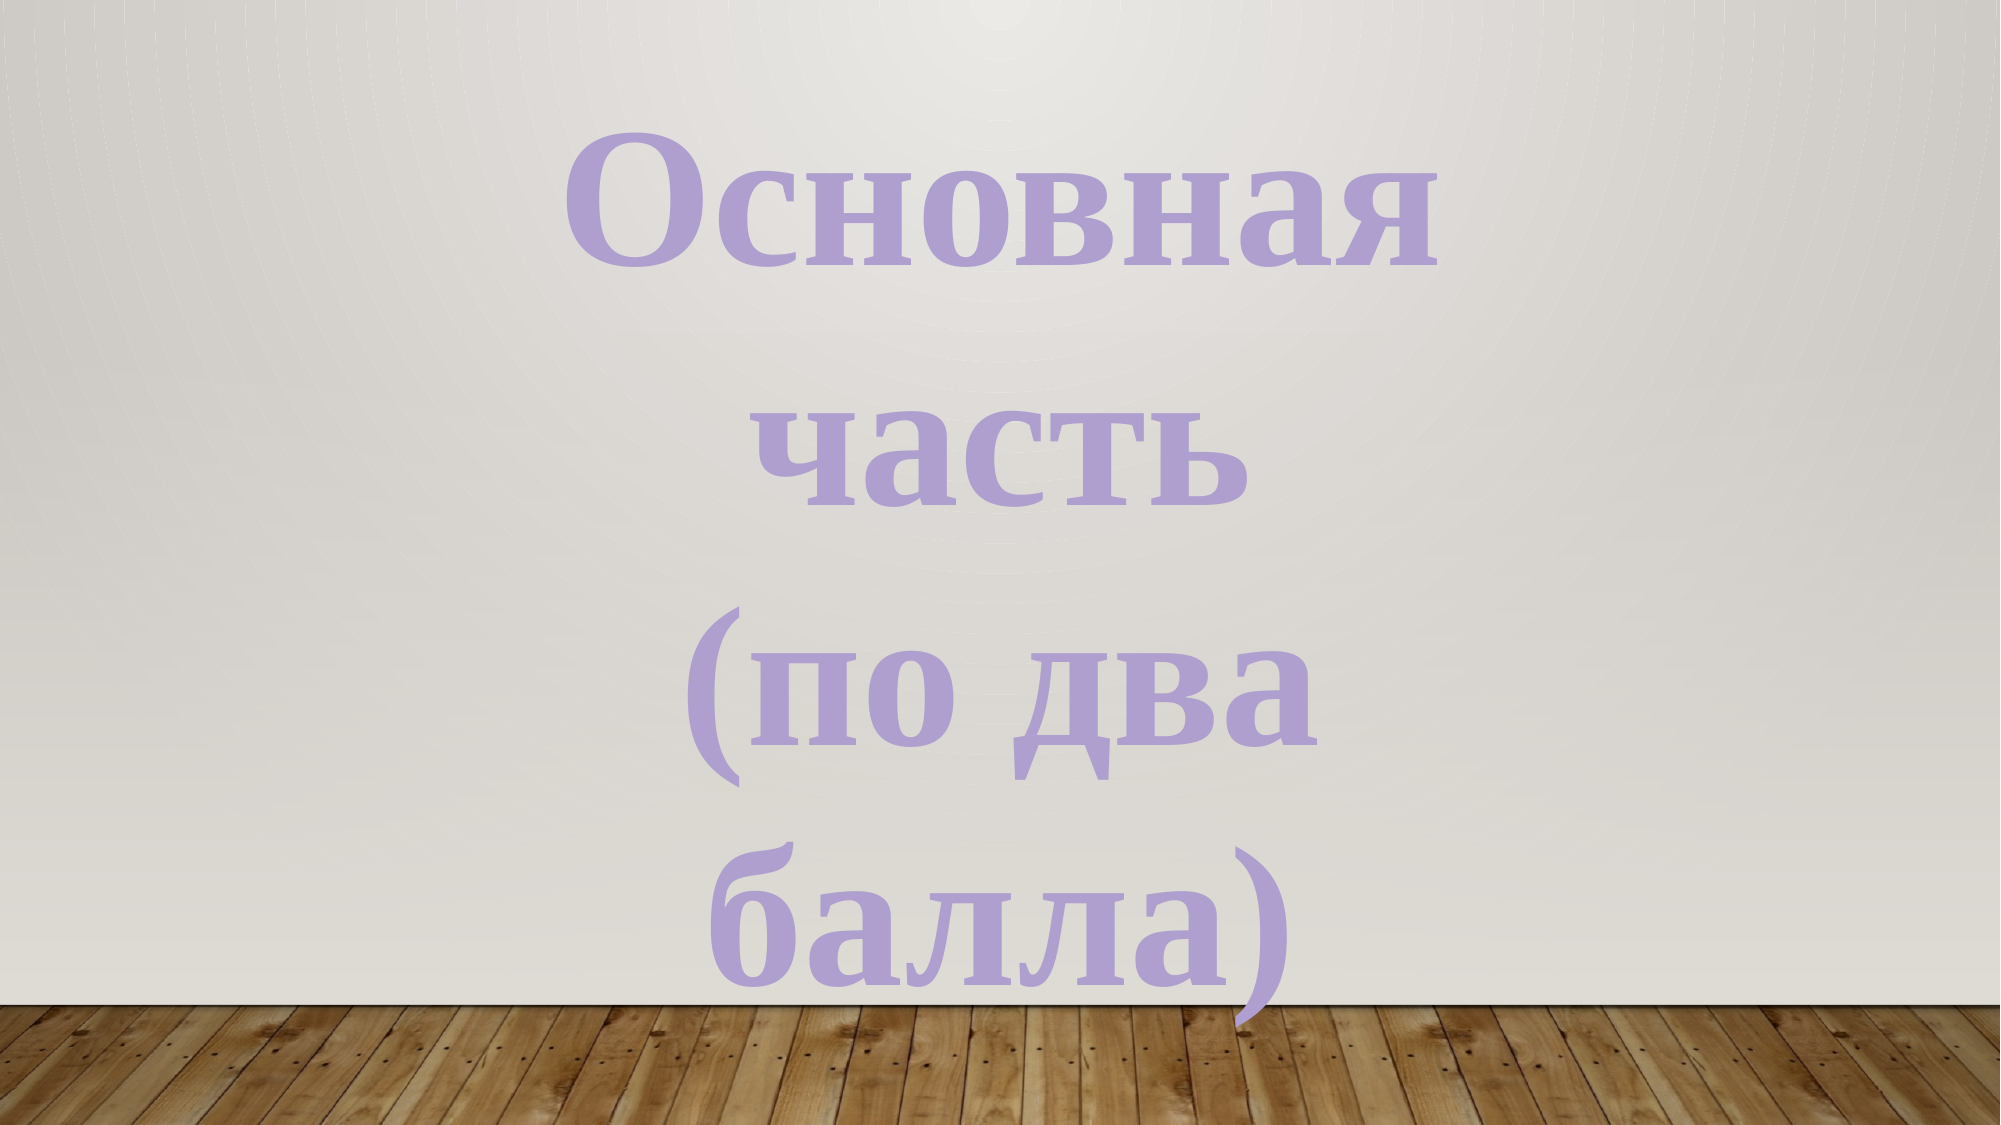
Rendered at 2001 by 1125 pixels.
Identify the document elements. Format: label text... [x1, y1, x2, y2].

text_box Основная часть (по два балла) [475, 57, 1525, 1033]
picture [0, 1005, 2000, 1125]
